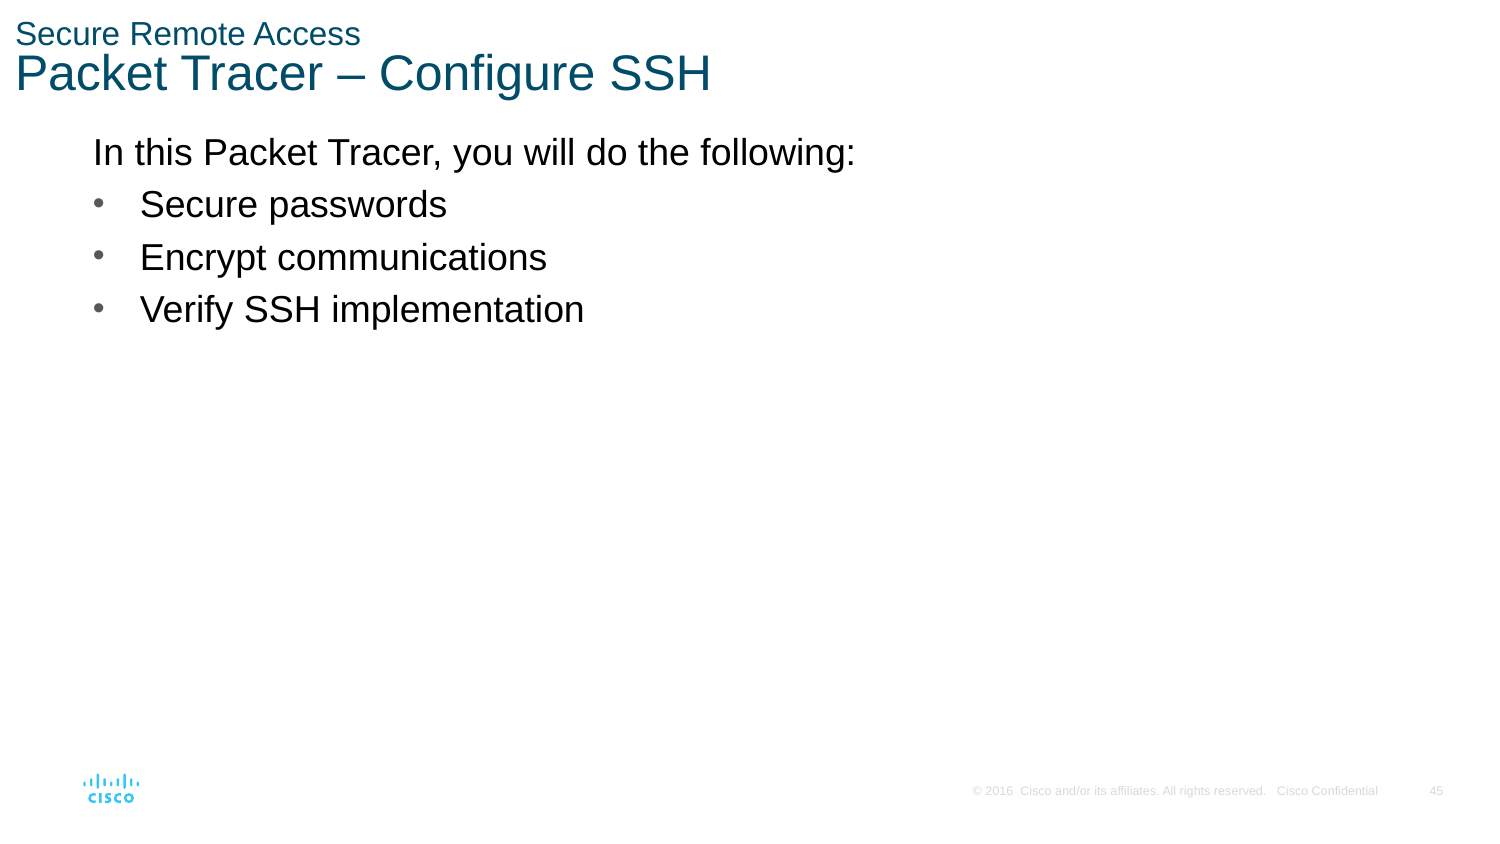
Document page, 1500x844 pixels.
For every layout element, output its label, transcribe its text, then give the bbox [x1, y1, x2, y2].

list In this Packet Tracer, you will do the following: Secure passwords Encrypt communications Verify SSH implementation [77, 120, 1437, 726]
title Secure Remote Access Packet Tracer – Configure SSH [0, 0, 1369, 121]
